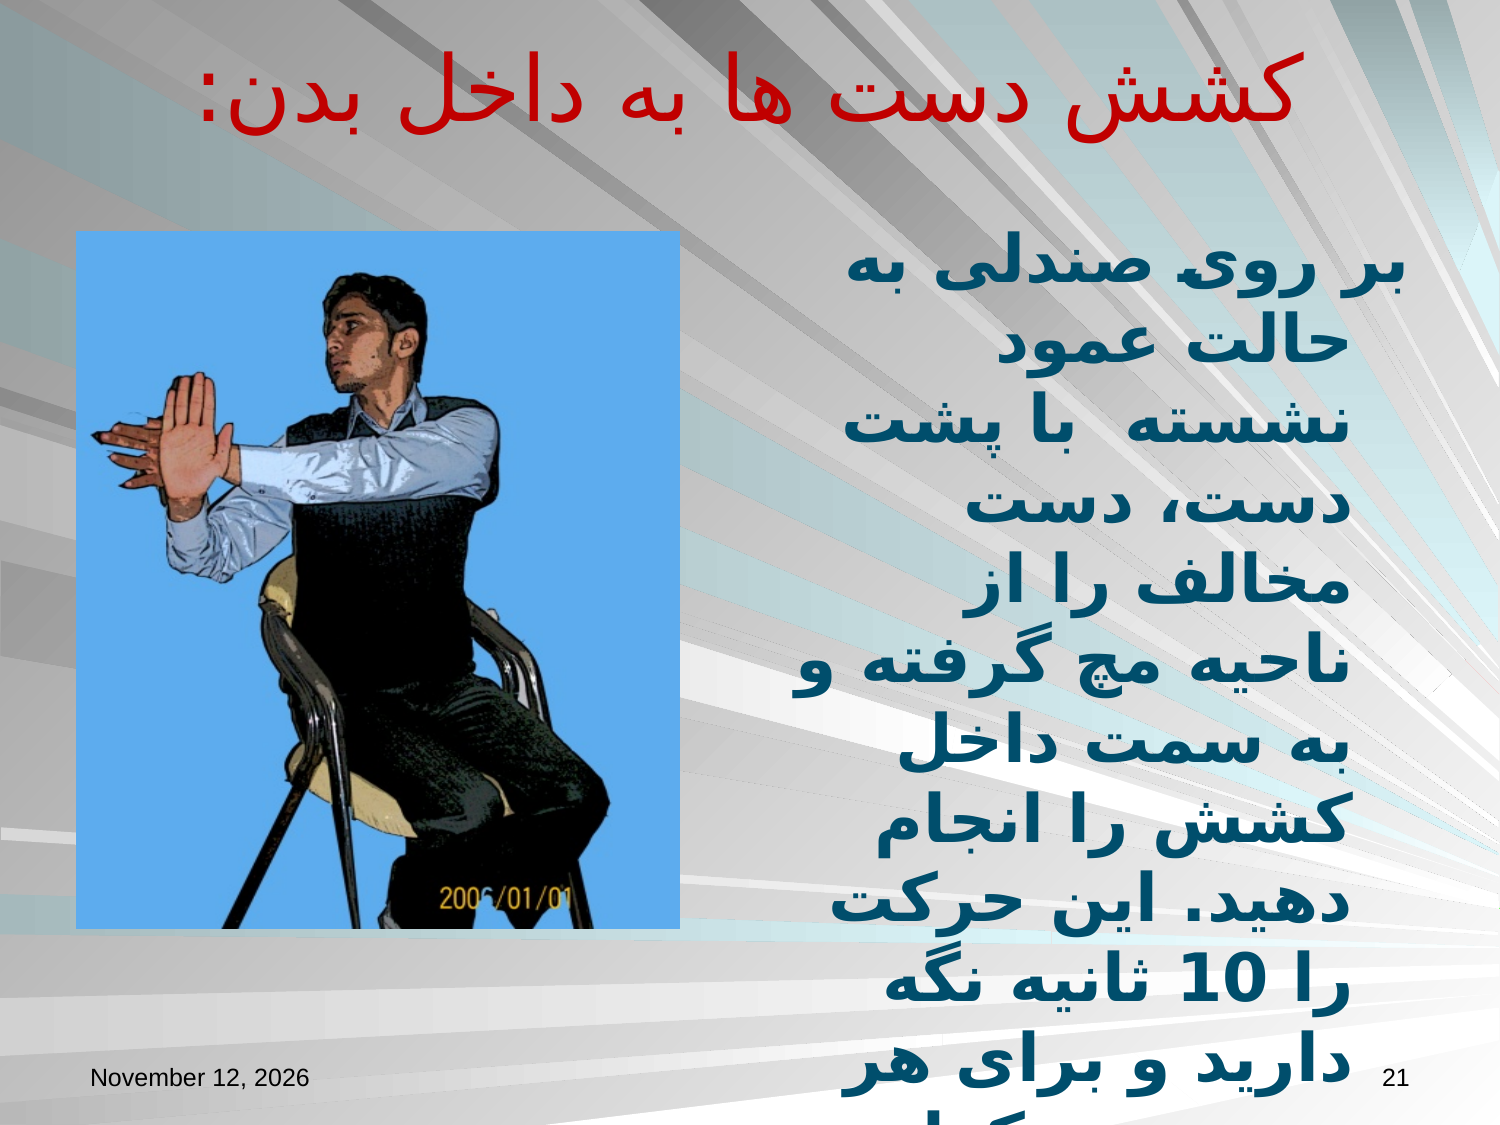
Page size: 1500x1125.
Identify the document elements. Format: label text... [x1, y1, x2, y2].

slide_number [74, 1023, 426, 1100]
list بر روی صندلی به حالت عمود نشسته با پشت دست، دست مخالف را از ناحیه مچ گرفته و به سمت داخل کشش را انجام دهید. این حرکت را 10 ثانیه نگه دارید و برای هر دو سمت تکرار نمایید. [762, 207, 1426, 1006]
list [76, 231, 680, 929]
slide_number 21 [1074, 1023, 1426, 1100]
title کشش دست ها به داخل بدن: [74, 45, 1426, 234]
